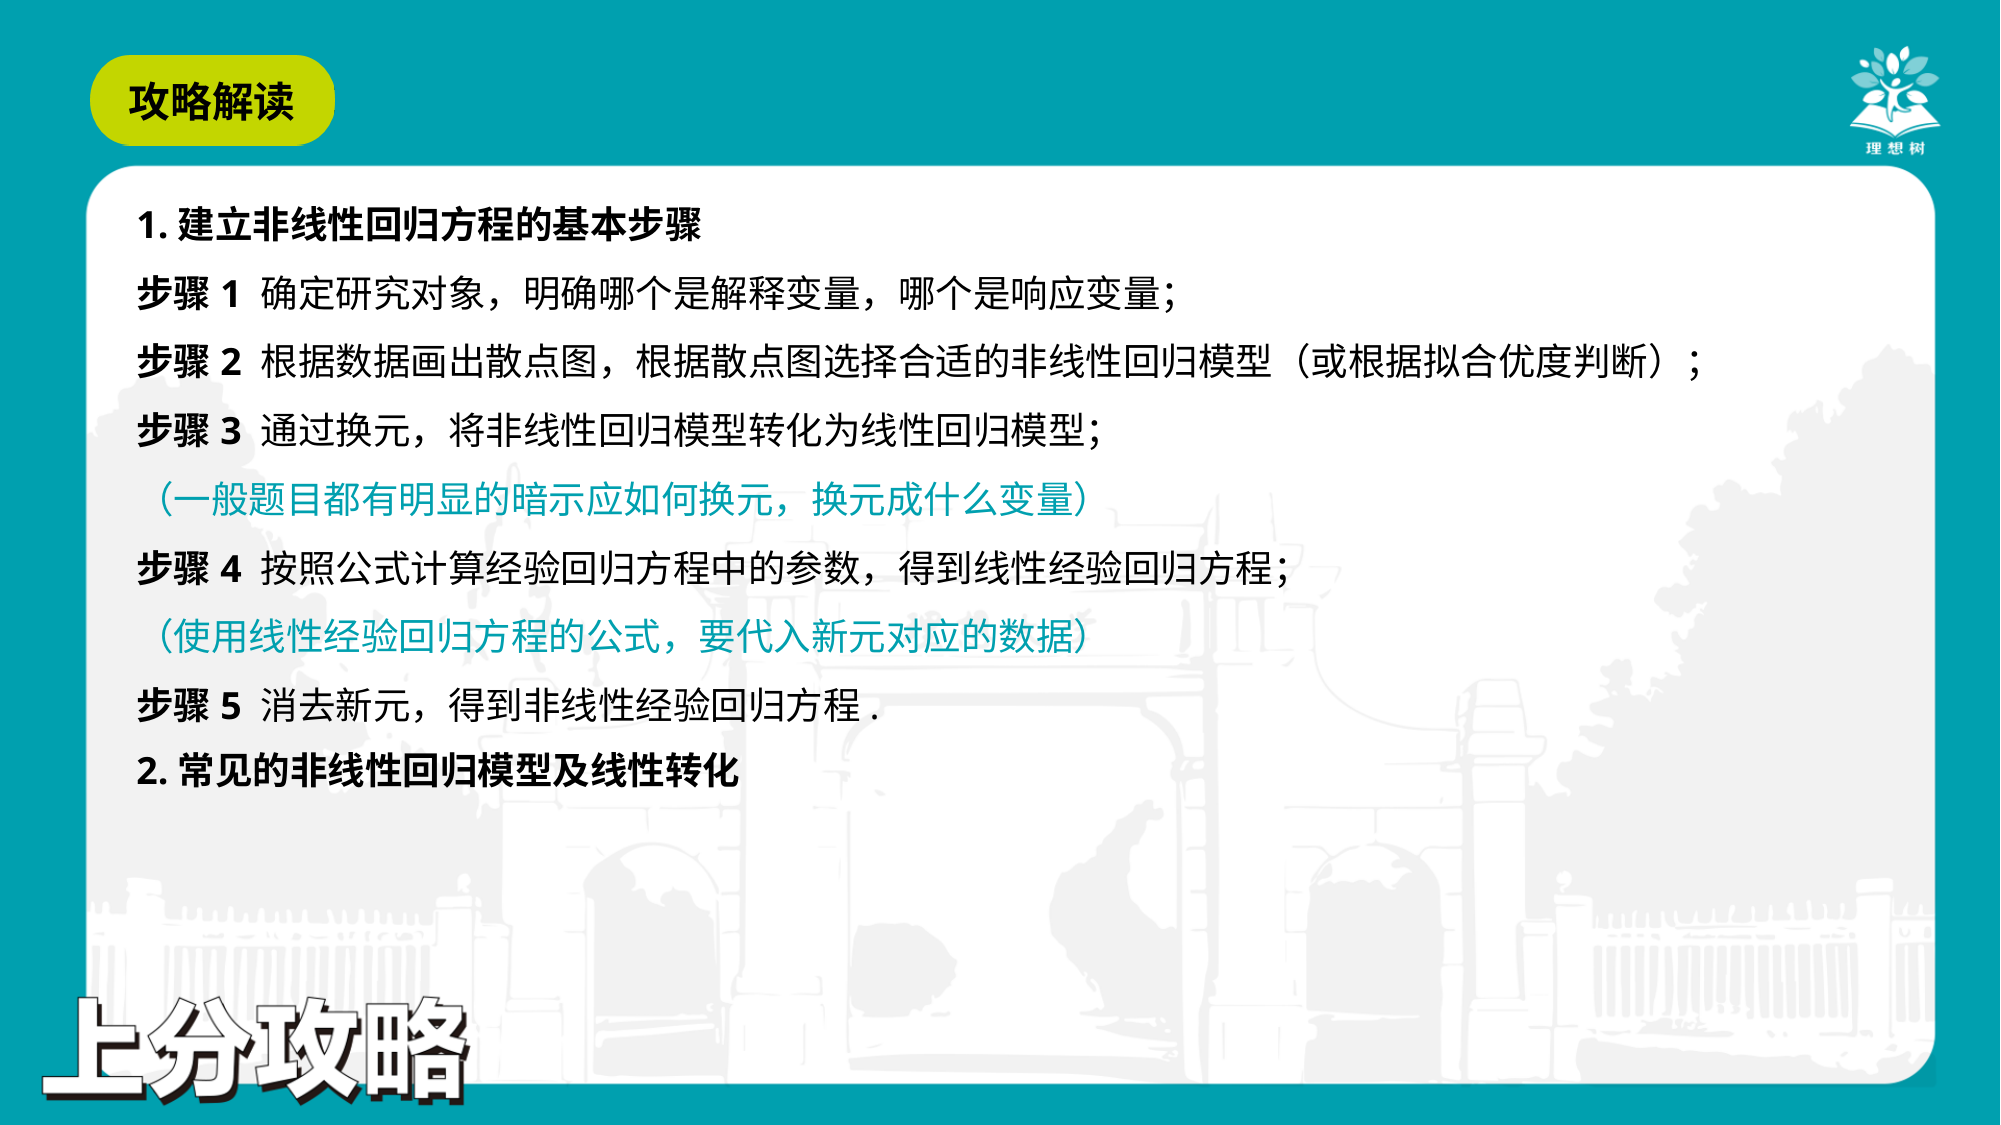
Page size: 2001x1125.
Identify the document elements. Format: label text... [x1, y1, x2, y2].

text_box 1.建立非线性回归方程的基本步骤 步骤1 确定研究对象，明确哪个是解释变量，哪个是响应变量； 步骤2 根据数据画出散点图，根据散点图选择合适的非线性回归模型（或根据拟合优度判断）； 步骤3 通过换元，将非线性回归模型转化为线性回归模型； （一般题目都有明显的暗示应如何换元，换元成什么变量） 步骤4 按照公式计算经验回归方程中的参数，得到线性经验回归方程； （使用线性经验回归方程的公式，要代入新元对应的数据） 步骤5 消去新元，得到非线性经验回归方程. 2.常见的非线性回归模型及线性转化#3 [136, 177, 1865, 785]
picture [0, 0, 2000, 1125]
